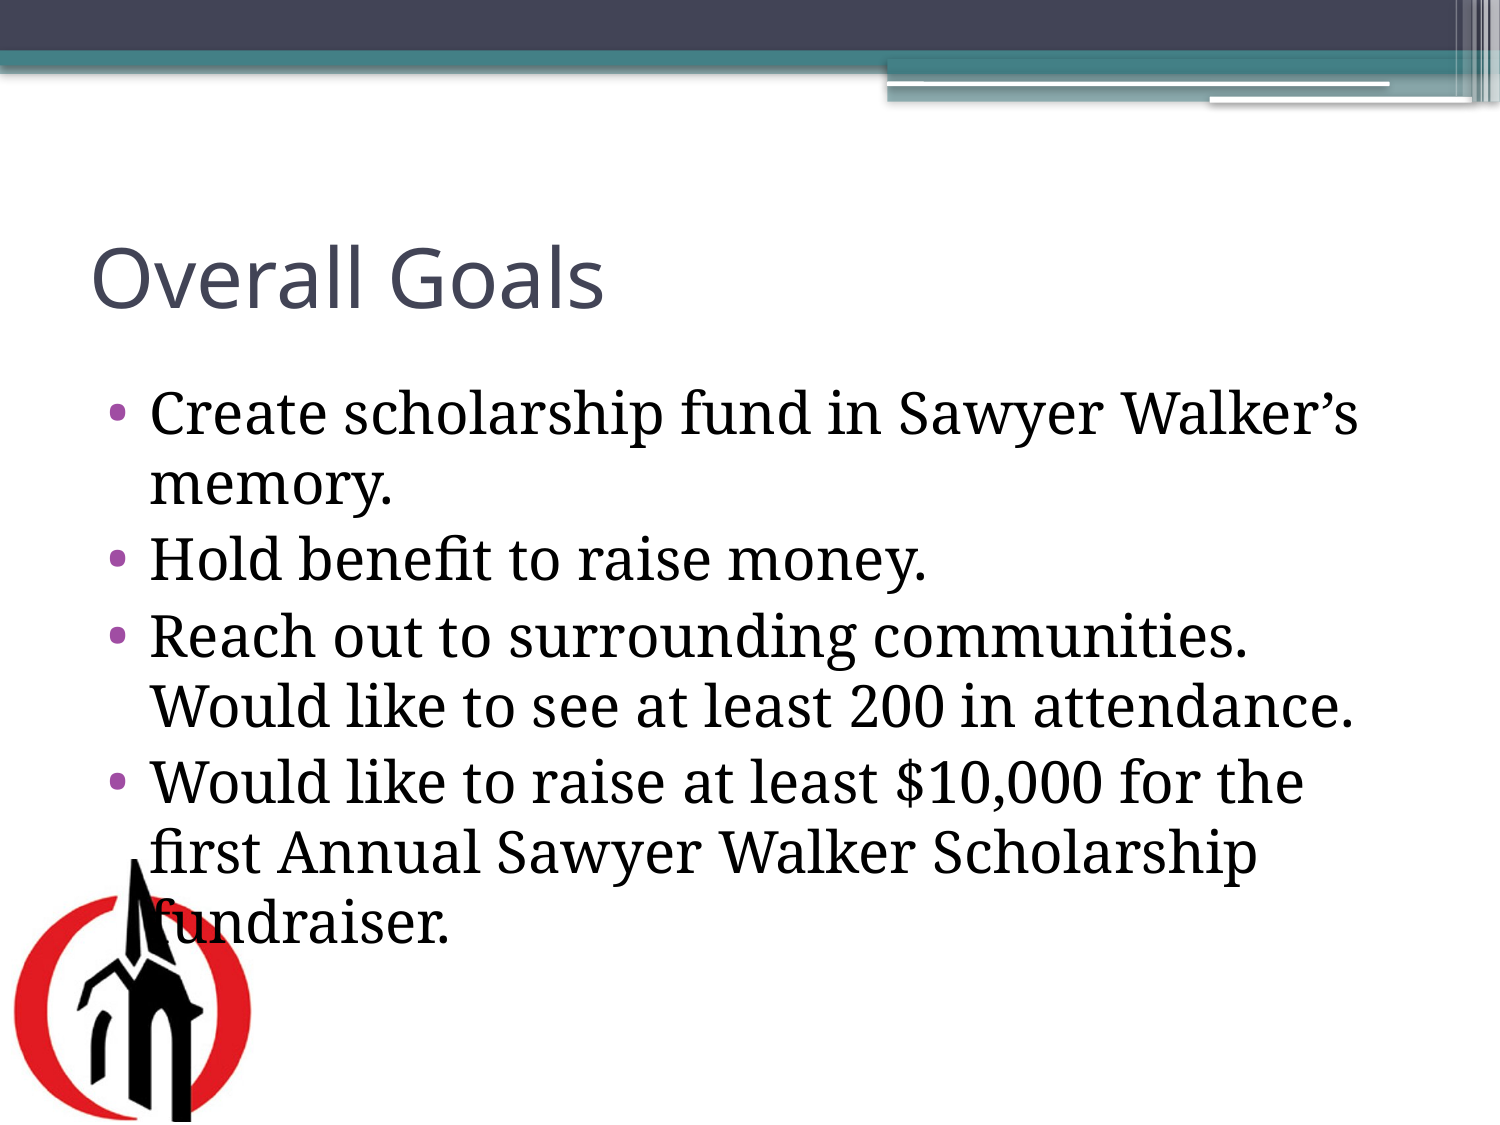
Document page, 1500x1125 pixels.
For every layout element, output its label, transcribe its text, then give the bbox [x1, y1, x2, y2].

title Overall Goals [75, 187, 1425, 363]
picture [0, 859, 263, 1122]
list Create scholarship fund in Sawyer Walker’s memory. Hold benefit to raise money. Reach out to surrounding communities. Would like to see at least 200 in attendance. Would like to raise at least $10,000 for the first Annual Sawyer Walker Scholarship fundraiser. [75, 368, 1425, 1079]
